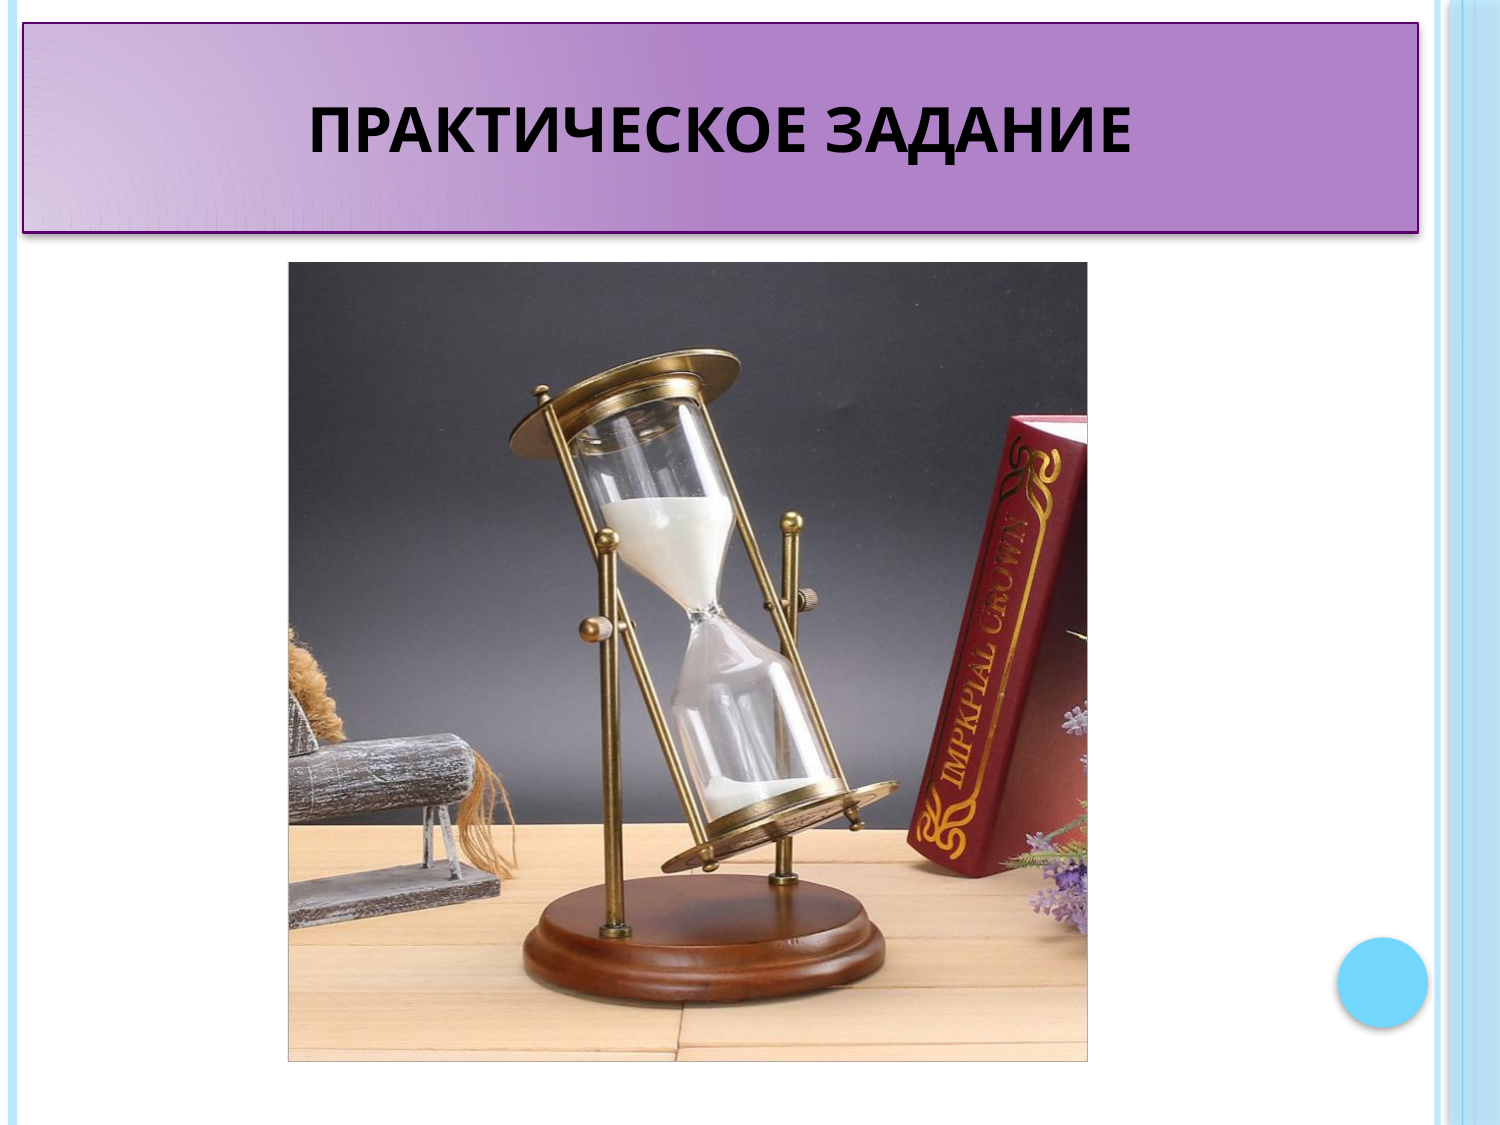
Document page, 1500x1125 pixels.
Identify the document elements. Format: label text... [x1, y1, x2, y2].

title Практическое задание [22, 22, 1419, 234]
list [287, 261, 1088, 1063]
